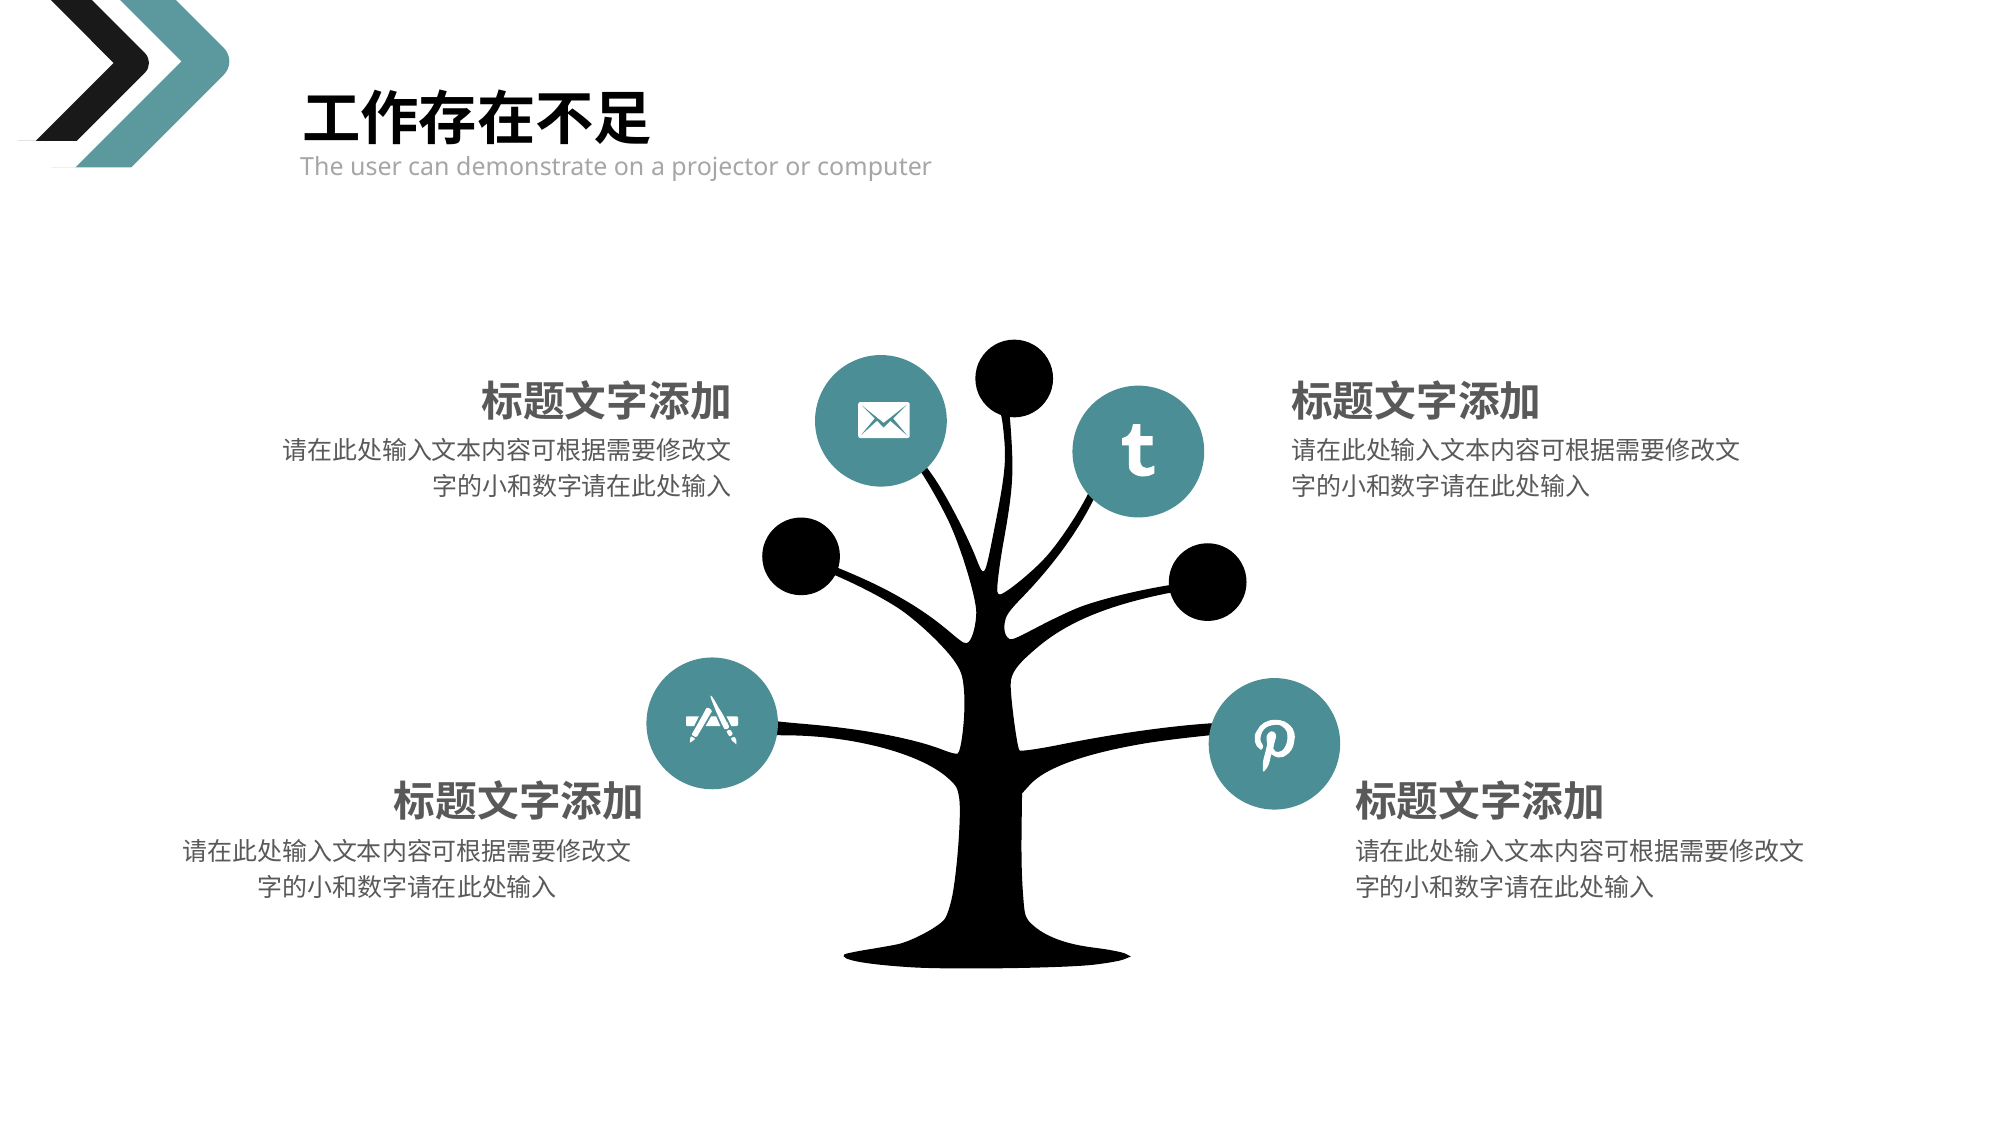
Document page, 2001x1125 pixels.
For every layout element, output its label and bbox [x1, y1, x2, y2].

text_box [814, 355, 947, 487]
text_box [1340, 757, 1844, 911]
text_box [242, 357, 747, 510]
text_box [155, 757, 660, 911]
text_box [975, 339, 1054, 418]
text_box [778, 416, 1208, 969]
text_box [1072, 385, 1205, 518]
text_box [285, 73, 1116, 189]
text_box [646, 657, 778, 790]
text_box [51, 0, 231, 169]
text_box [1208, 678, 1341, 810]
text_box [1276, 357, 1781, 510]
text_box [17, 0, 151, 142]
text_box [1168, 543, 1247, 621]
text_box [762, 517, 840, 596]
